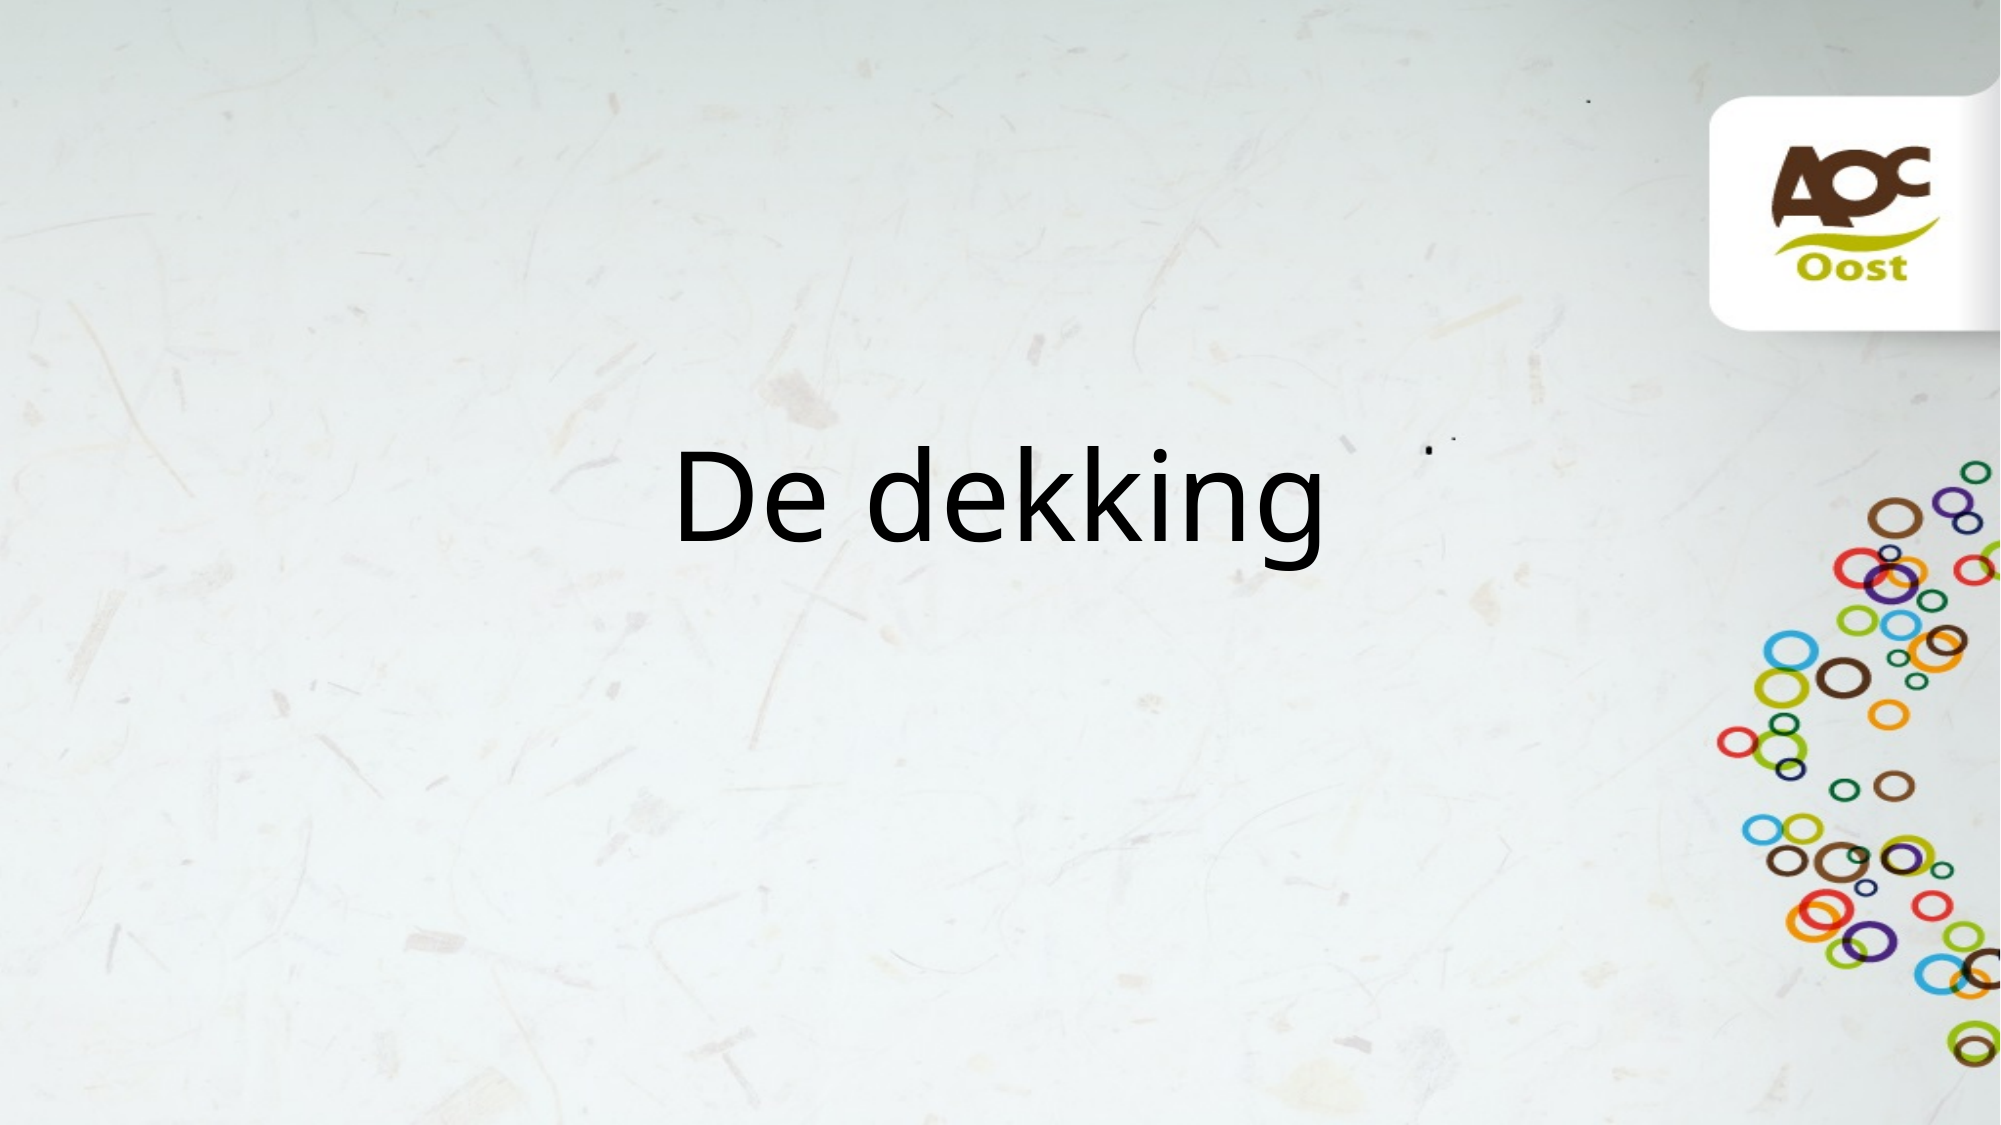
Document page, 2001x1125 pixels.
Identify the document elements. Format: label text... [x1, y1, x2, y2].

picture [0, 0, 2001, 1125]
title De dekking [249, 184, 1750, 576]
